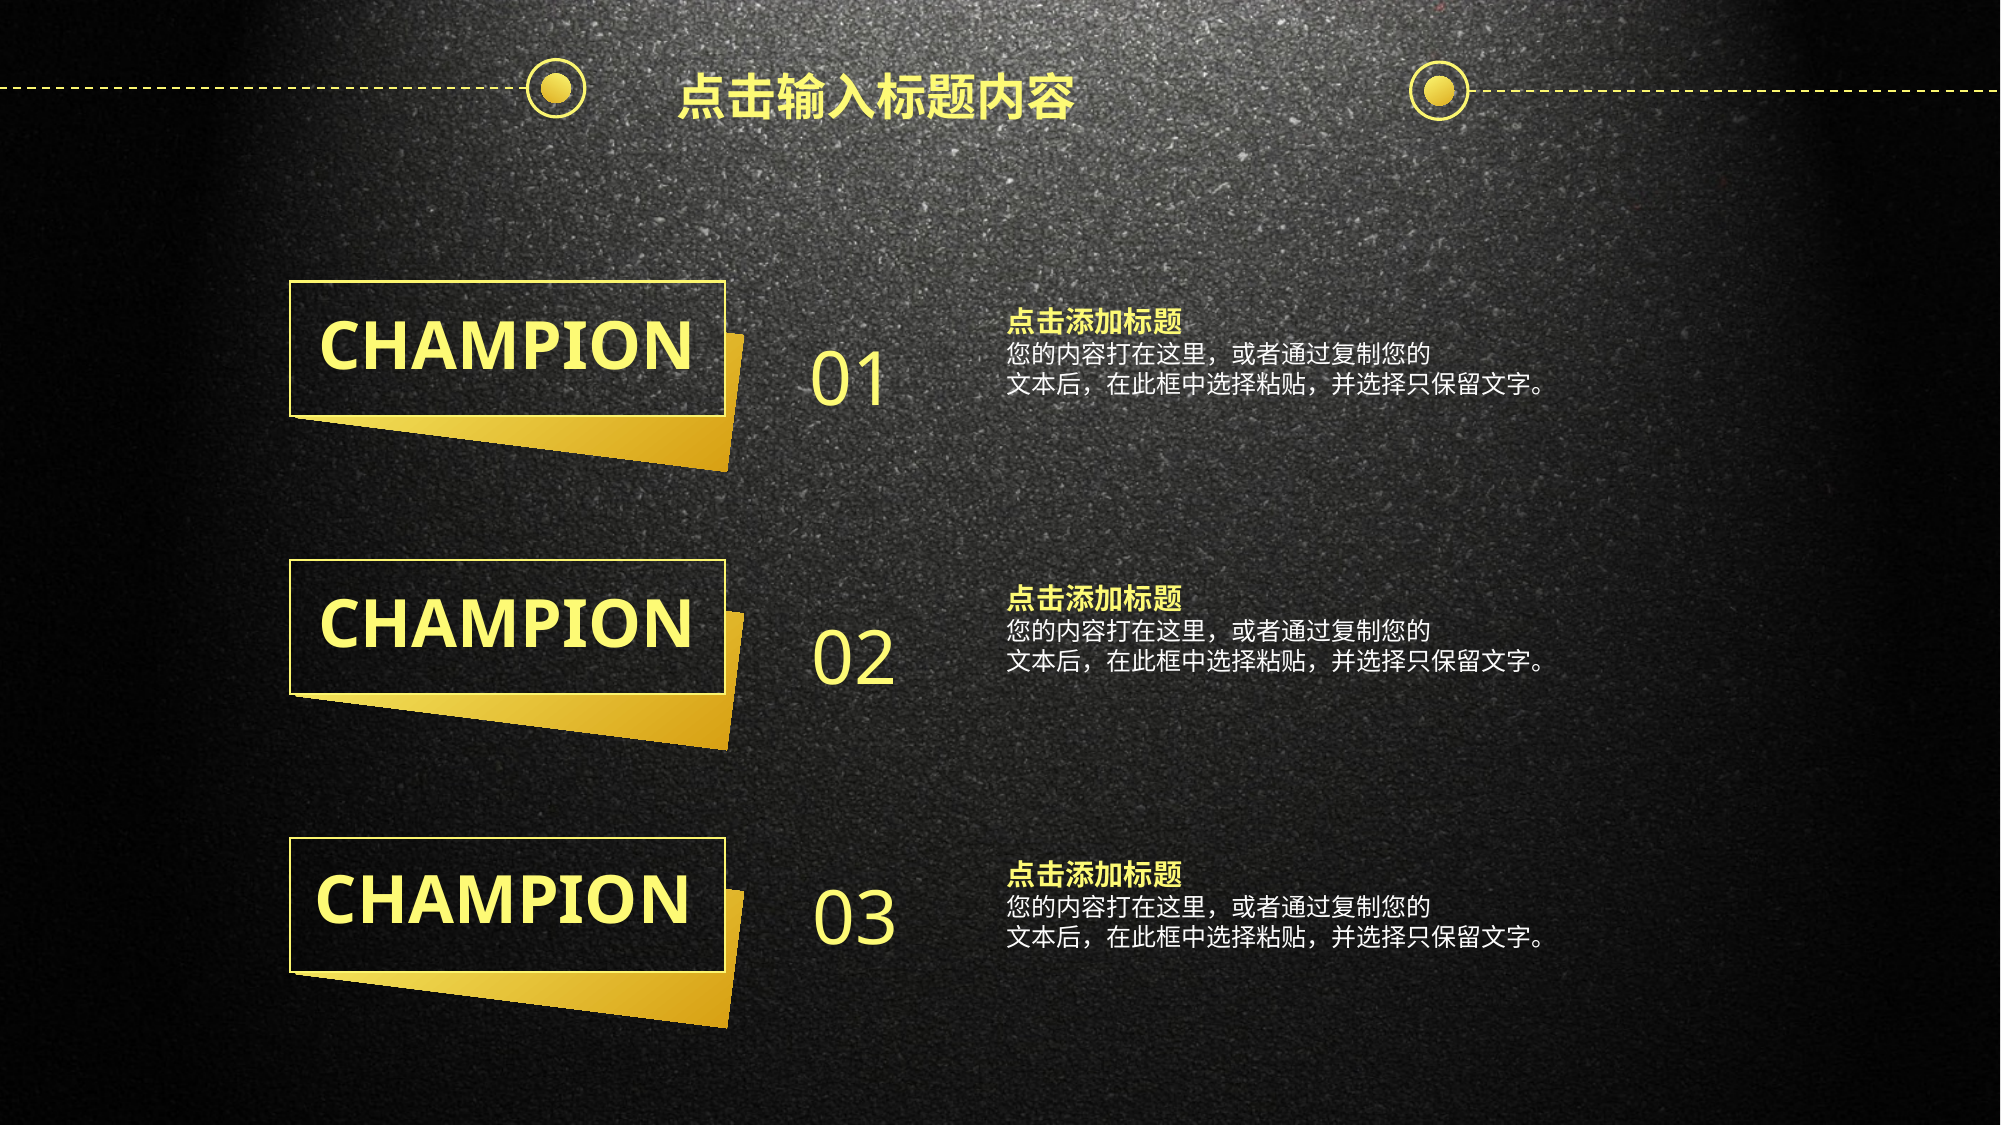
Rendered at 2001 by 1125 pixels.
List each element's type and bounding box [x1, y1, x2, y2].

picture [0, 0, 2001, 1125]
text_box [290, 837, 738, 1002]
text_box [290, 559, 738, 724]
text_box [290, 281, 738, 446]
